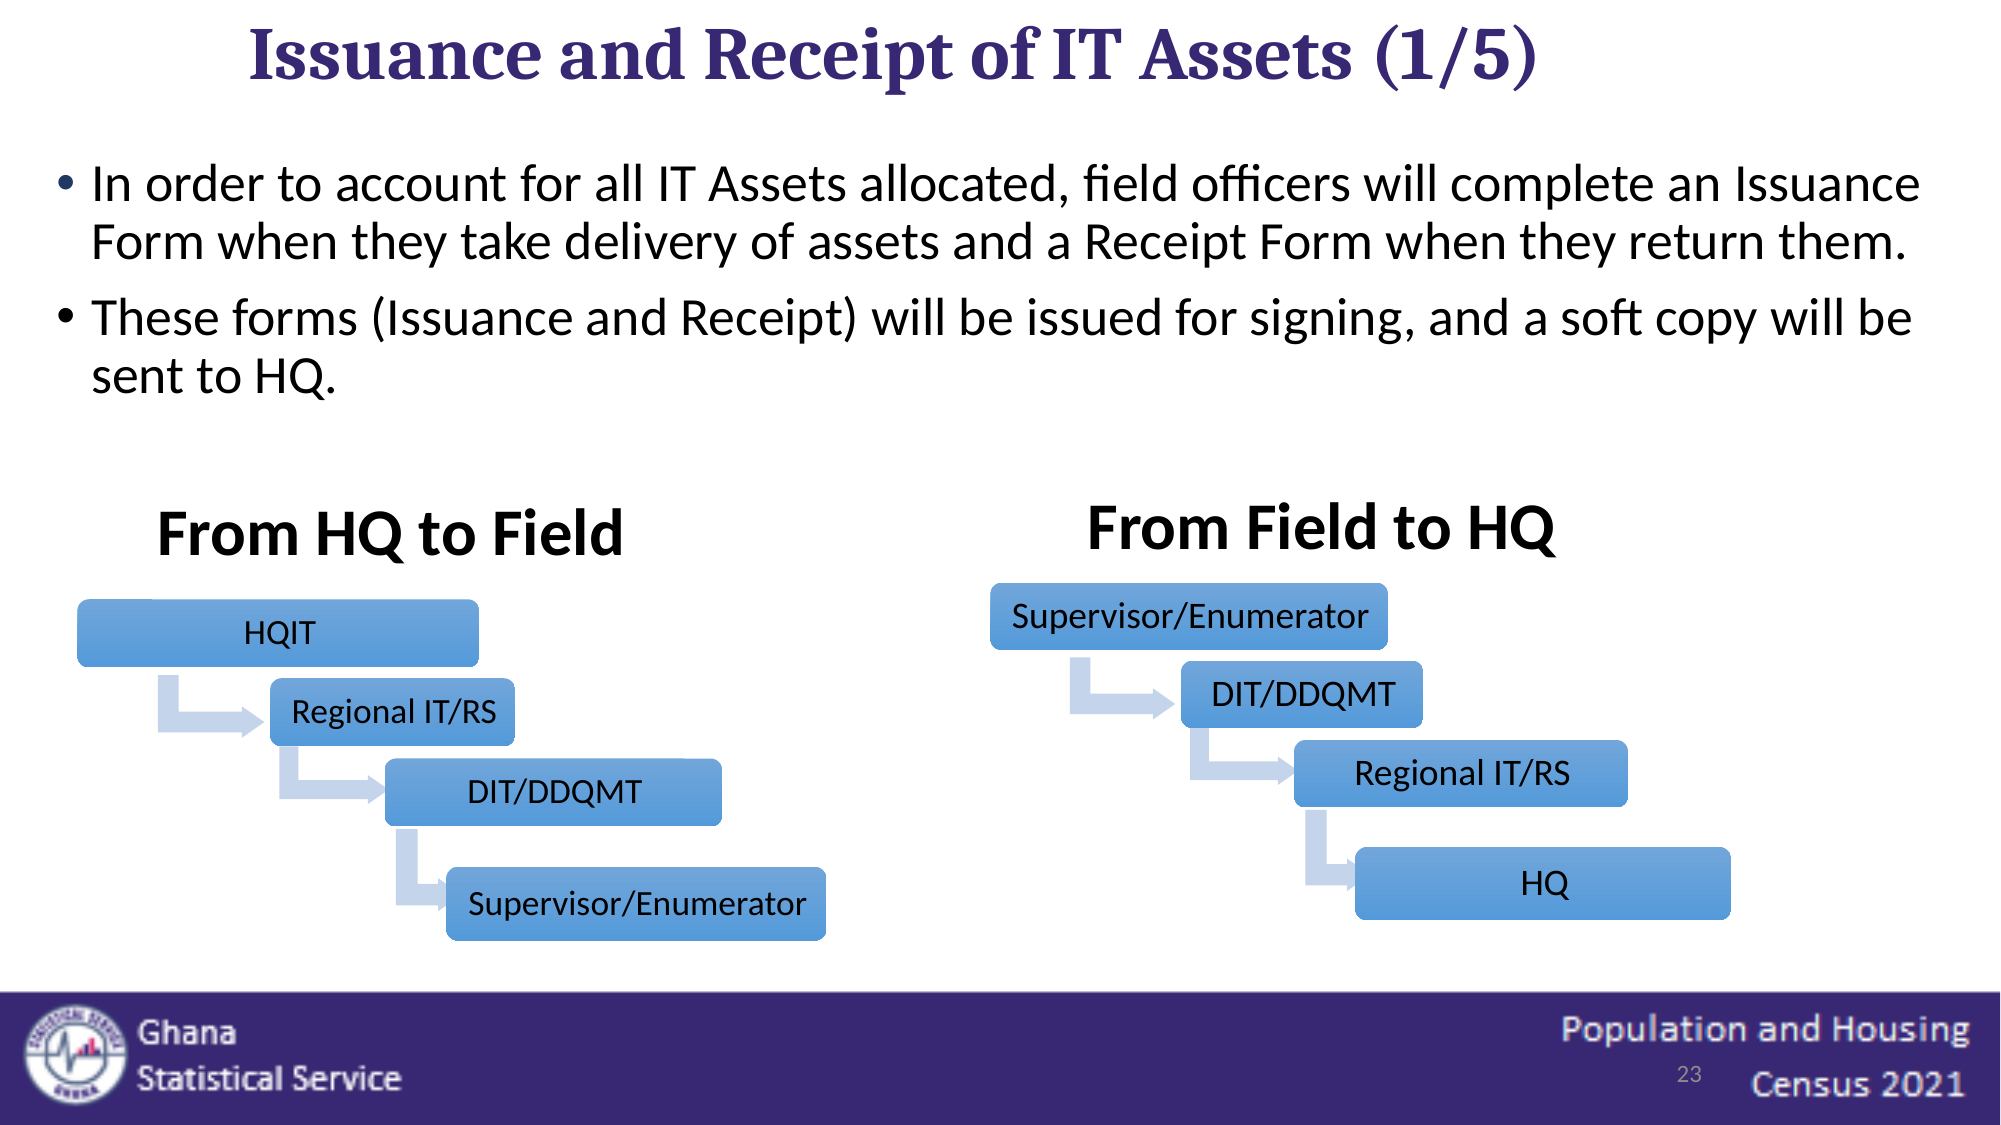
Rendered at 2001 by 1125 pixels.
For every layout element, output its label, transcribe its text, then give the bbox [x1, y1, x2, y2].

slide_number 23 [1646, 1042, 1718, 1103]
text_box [77, 473, 1037, 1043]
picture [0, 0, 2001, 1125]
title Issuance and Receipt of IT Assets (1/5) [41, 7, 1767, 107]
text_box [990, 473, 1939, 1006]
list In order to account for all IT Assets allocated, field officers will complete an Issuance Form when they take delivery of assets and a Receipt Form when they return them. These forms (Issuance and Receipt) will be issued for signing, and a soft copy will be sent to HQ. [41, 147, 1940, 466]
